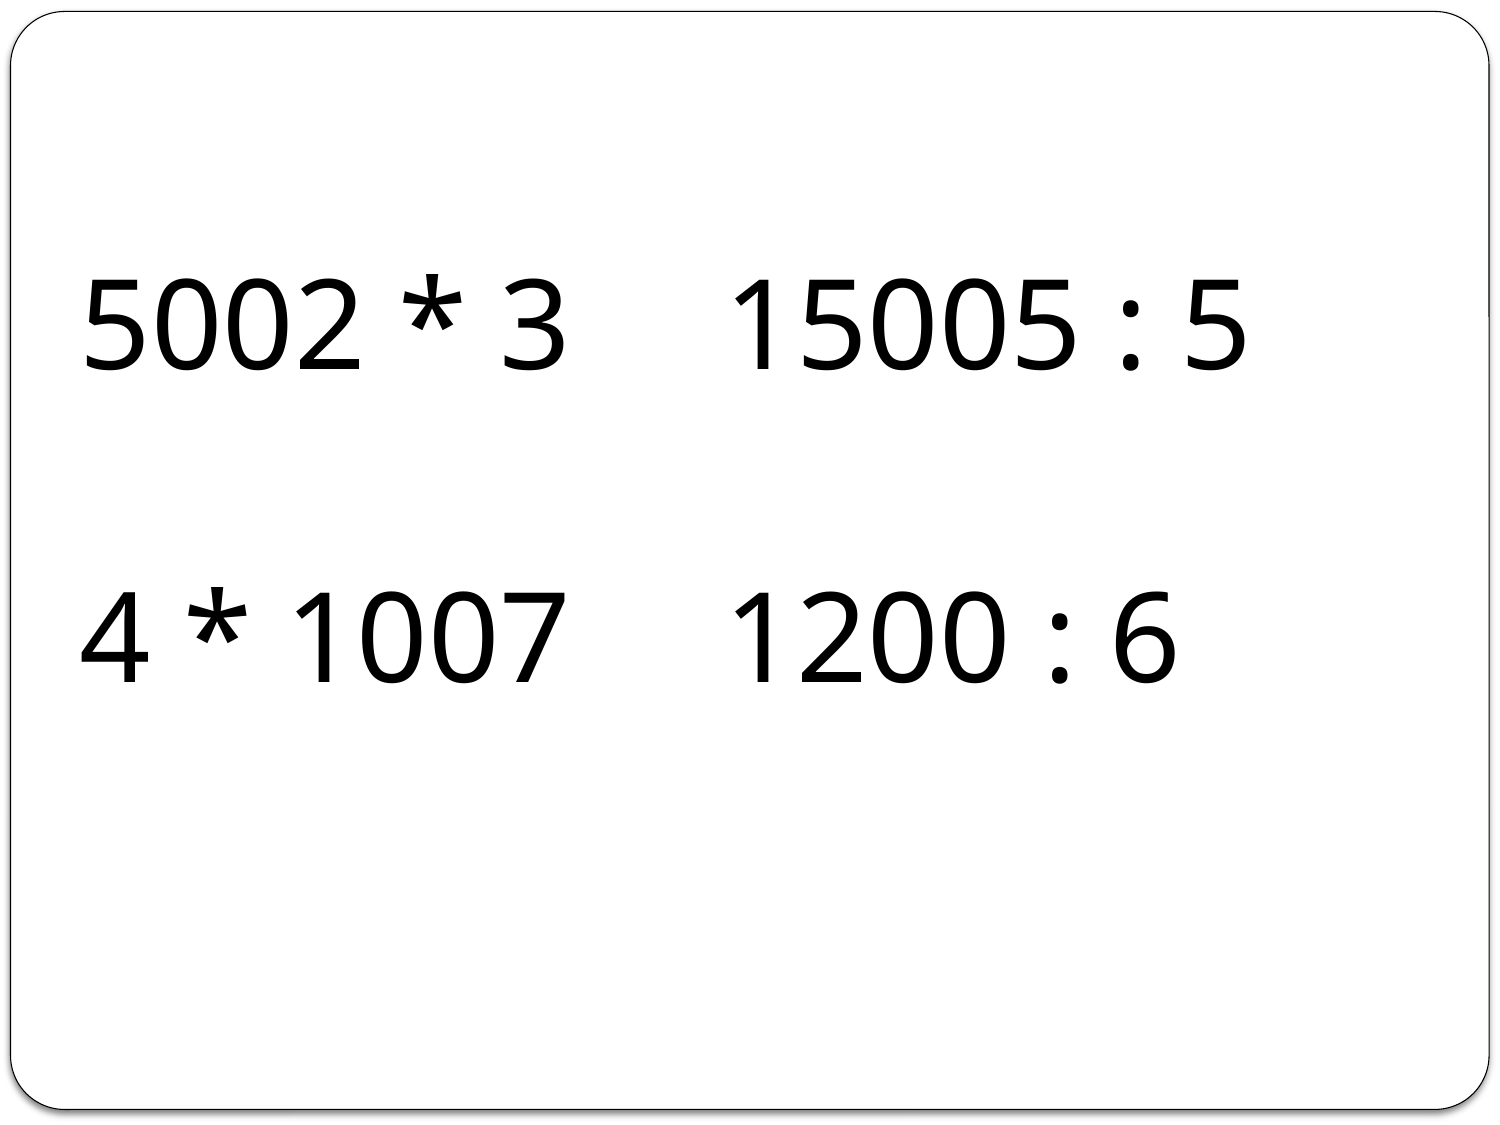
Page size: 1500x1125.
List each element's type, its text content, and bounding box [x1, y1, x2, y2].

list 5002 * 3 15005 : 5 4 * 1007 1200 : 6 [64, 237, 1425, 988]
